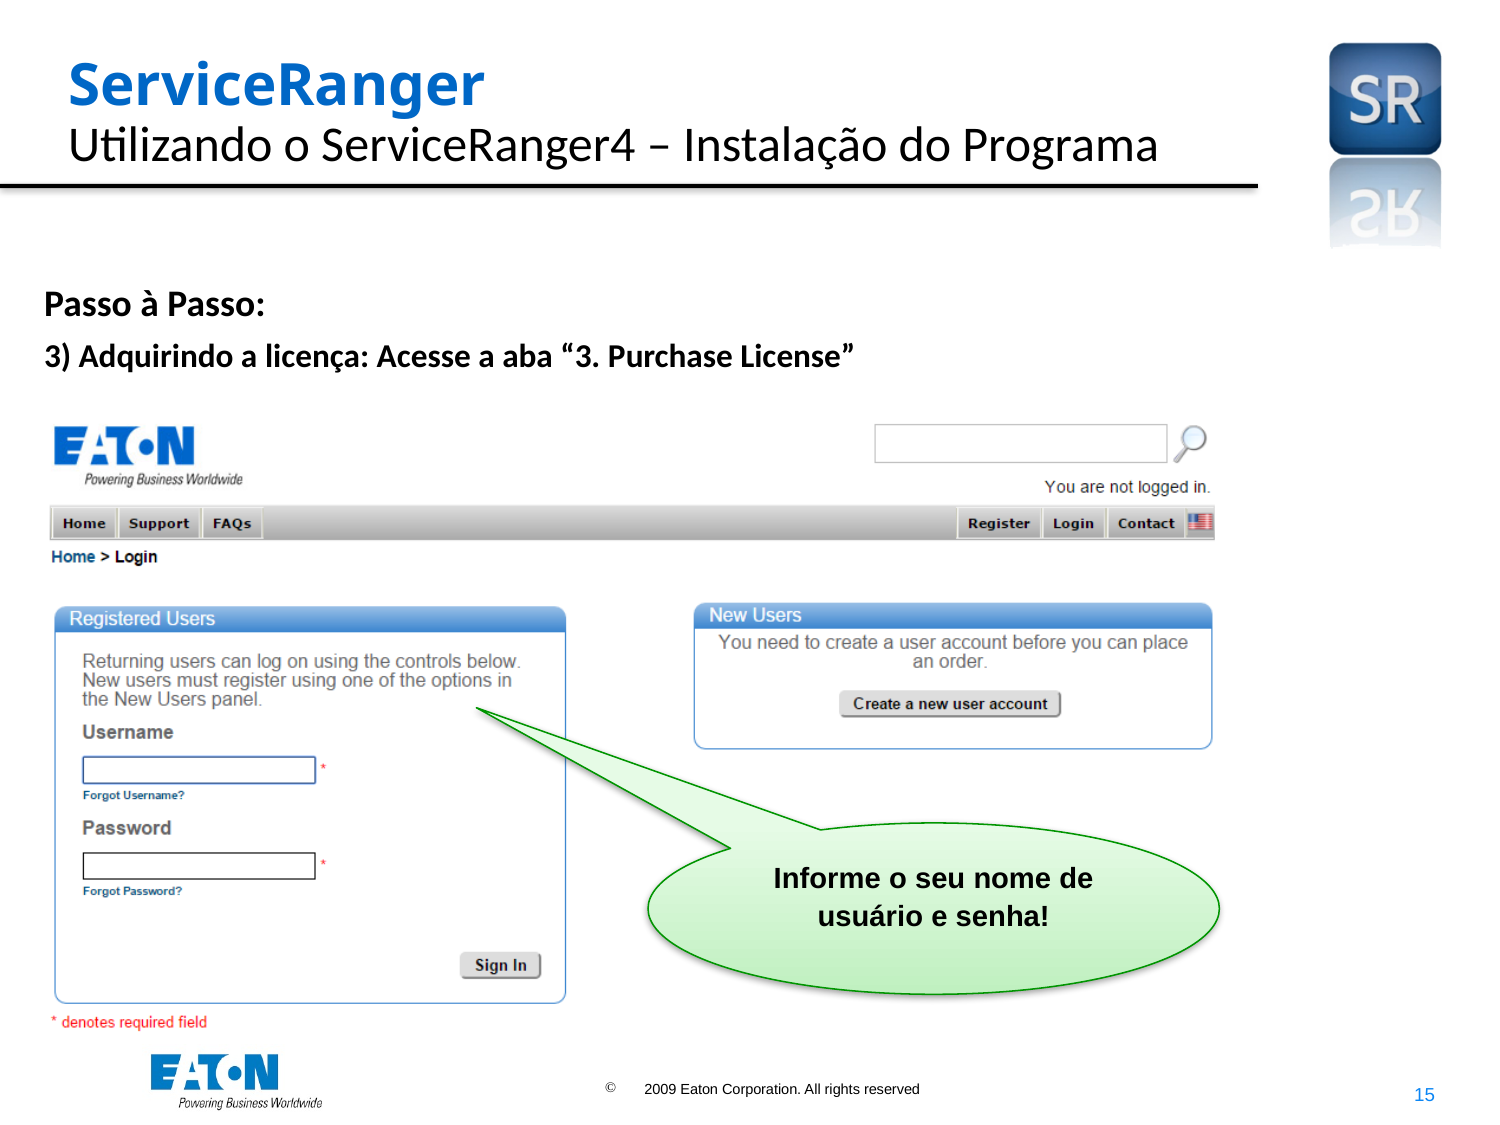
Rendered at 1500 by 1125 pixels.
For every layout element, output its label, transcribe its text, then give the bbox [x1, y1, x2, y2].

text_box Passo à Passo: 3) Adquirindo a licença: Acesse a aba “3. Purchase License” [29, 267, 1447, 446]
picture [38, 417, 1249, 1118]
title ServiceRanger Utilizando o ServiceRanger4 – Instalação do Programa [53, 0, 1354, 180]
